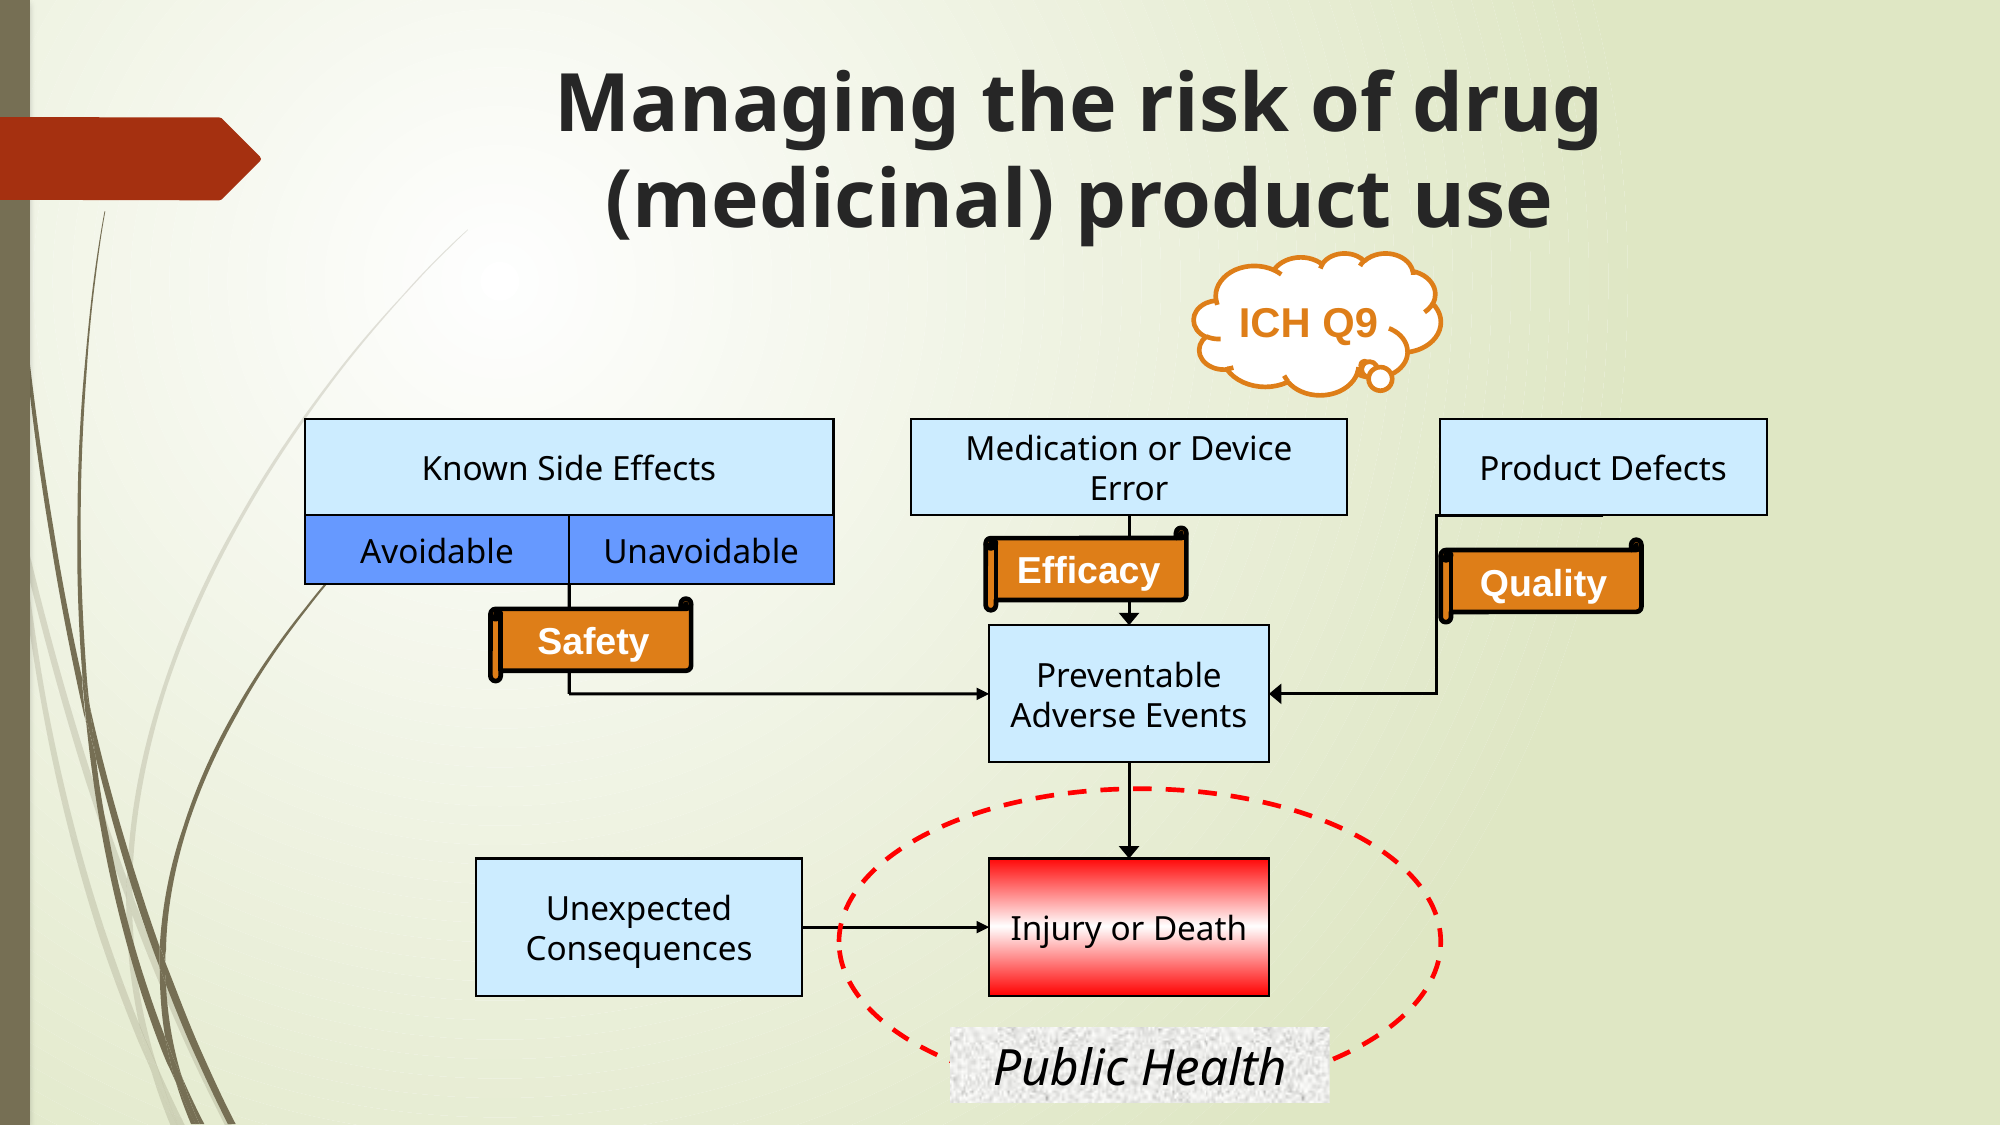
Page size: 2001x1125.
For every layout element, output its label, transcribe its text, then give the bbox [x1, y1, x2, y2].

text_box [304, 252, 1767, 1104]
text_box [304, 180, 1393, 252]
title Managing the risk of drug (medicinal) product use [348, 42, 1811, 253]
